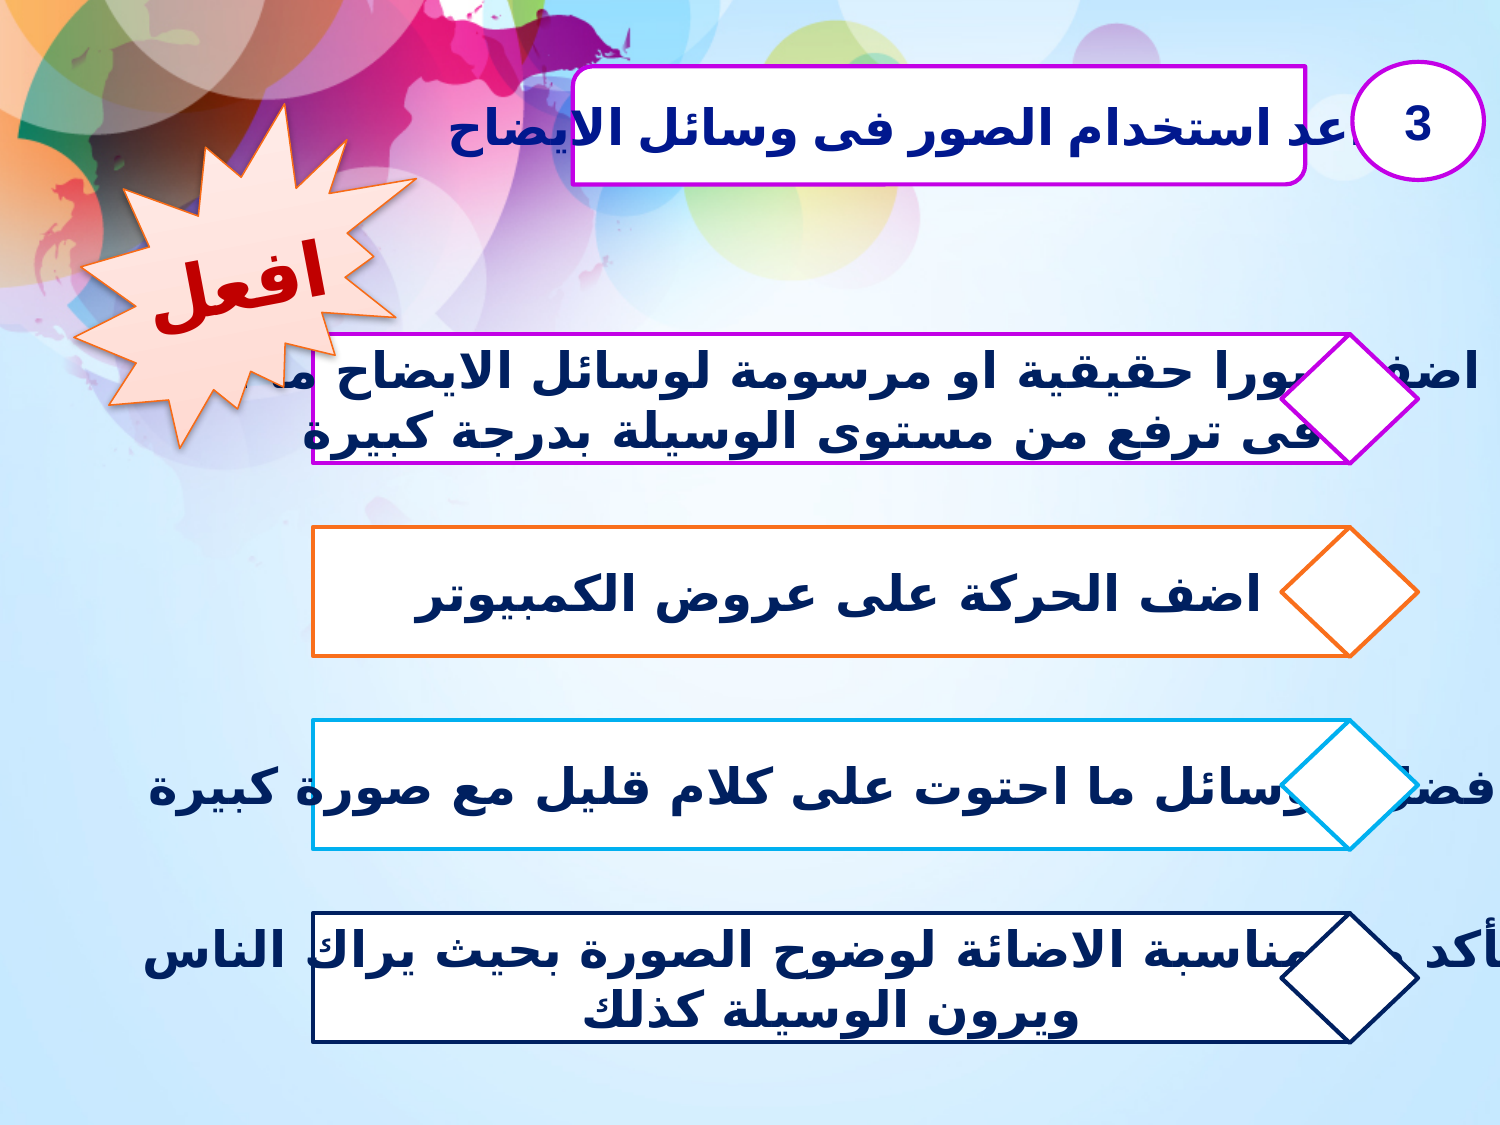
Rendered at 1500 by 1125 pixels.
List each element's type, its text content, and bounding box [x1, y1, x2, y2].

picture [0, 0, 1500, 1125]
text_box اضف صورا حقيقية او مرسومة لوسائل الايضاح ما امكن فى ترفع من مستوى الوسيلة بدرجة كبيرة [311, 332, 1347, 465]
text_box تأكد من مناسبة الاضائة لوضوح الصورة بحيث يراك الناس ويرون الوسيلة كذلك [311, 911, 1347, 1044]
text_box [1279, 911, 1421, 1045]
text_box قواعد استخدام الصور فى وسائل الايضاح [570, 64, 1308, 187]
text_box [1279, 718, 1421, 852]
text_box افعل [73, 103, 418, 450]
text_box [1279, 525, 1421, 659]
text_box افضل الوسائل ما احتوت على كلام قليل مع صورة كبيرة [311, 718, 1347, 851]
text_box 3 [1350, 59, 1487, 183]
text_box اضف الحركة على عروض الكمبيوتر [311, 525, 1347, 658]
text_box [1279, 332, 1421, 466]
